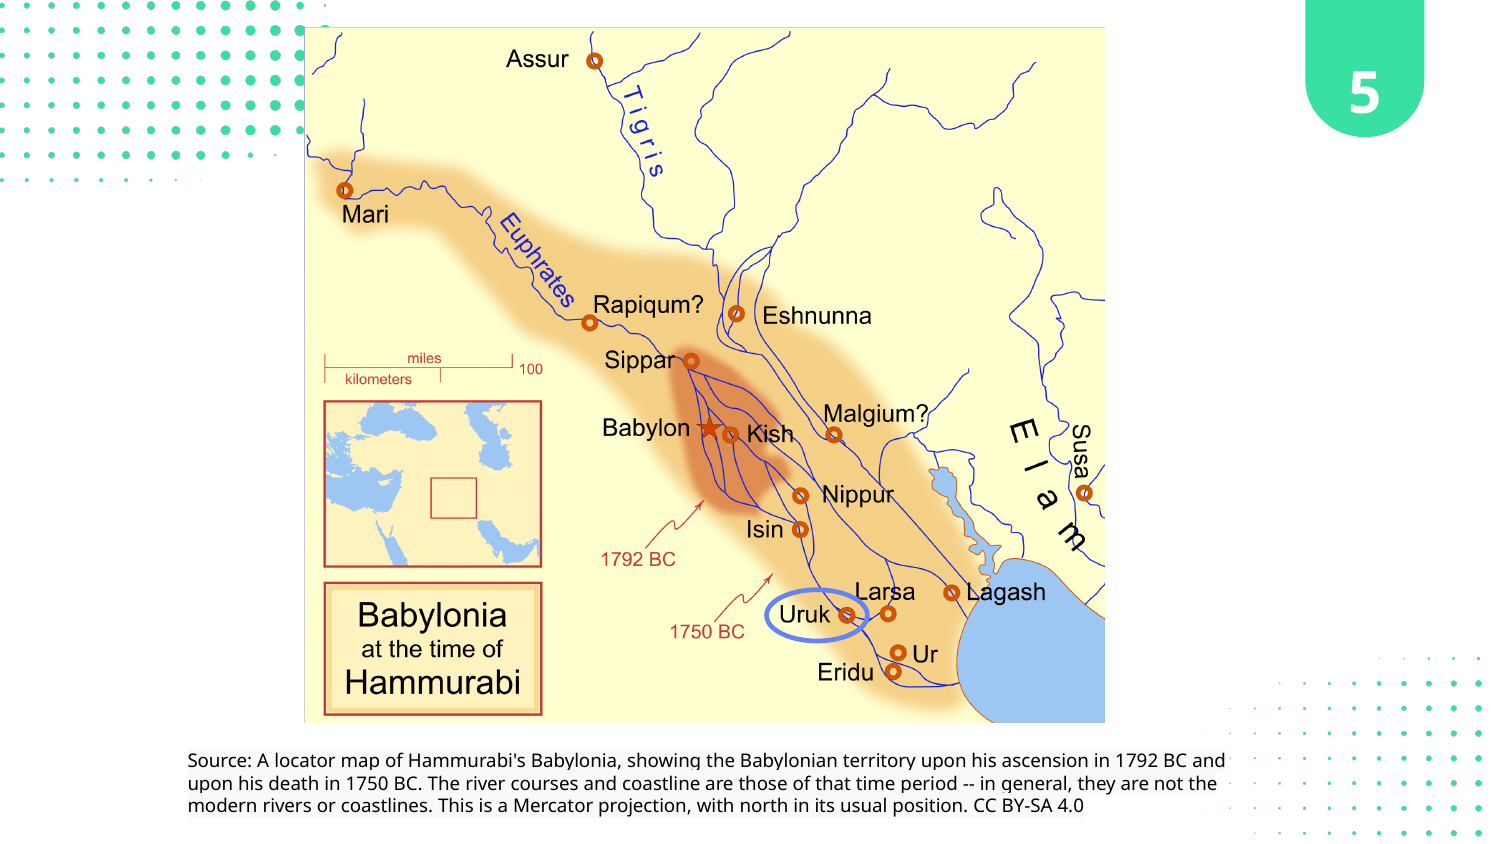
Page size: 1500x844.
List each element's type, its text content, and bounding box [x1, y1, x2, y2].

text_box Source: A locator map of Hammurabi's Babylonia, showing the Babylonian territory upon his ascension in 1792 BC and upon his death in 1750 BC. The river courses and coastline are those of that time period -- in general, they are not the modern rivers or coastlines. This is a Mercator projection, with north in its usual position. CC BY-SA 4.0 [172, 733, 1263, 828]
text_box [1300, 0, 1430, 138]
text_box [1180, 656, 1500, 844]
picture [304, 26, 1105, 723]
text_box [0, 0, 354, 182]
